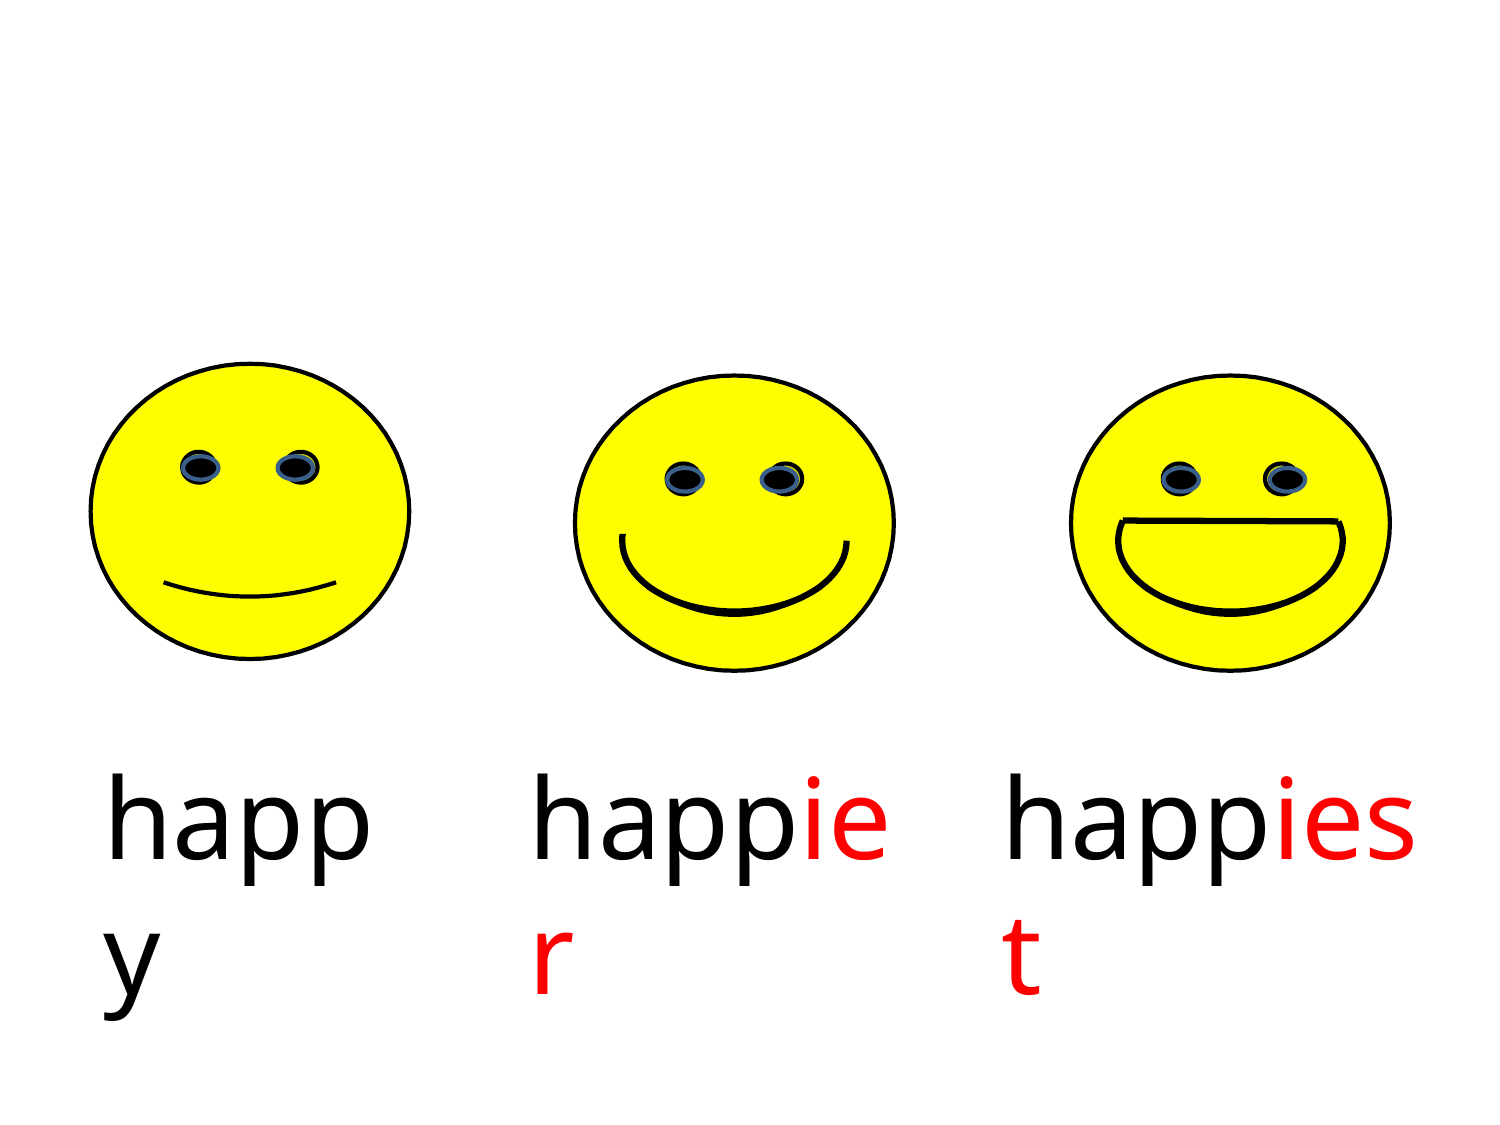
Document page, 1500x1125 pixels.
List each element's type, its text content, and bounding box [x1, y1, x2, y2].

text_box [88, 361, 412, 662]
text_box happiest [986, 739, 1465, 1025]
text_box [1068, 373, 1393, 674]
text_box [572, 373, 897, 674]
text_box happier [513, 739, 951, 1025]
text_box happy [88, 739, 432, 1025]
